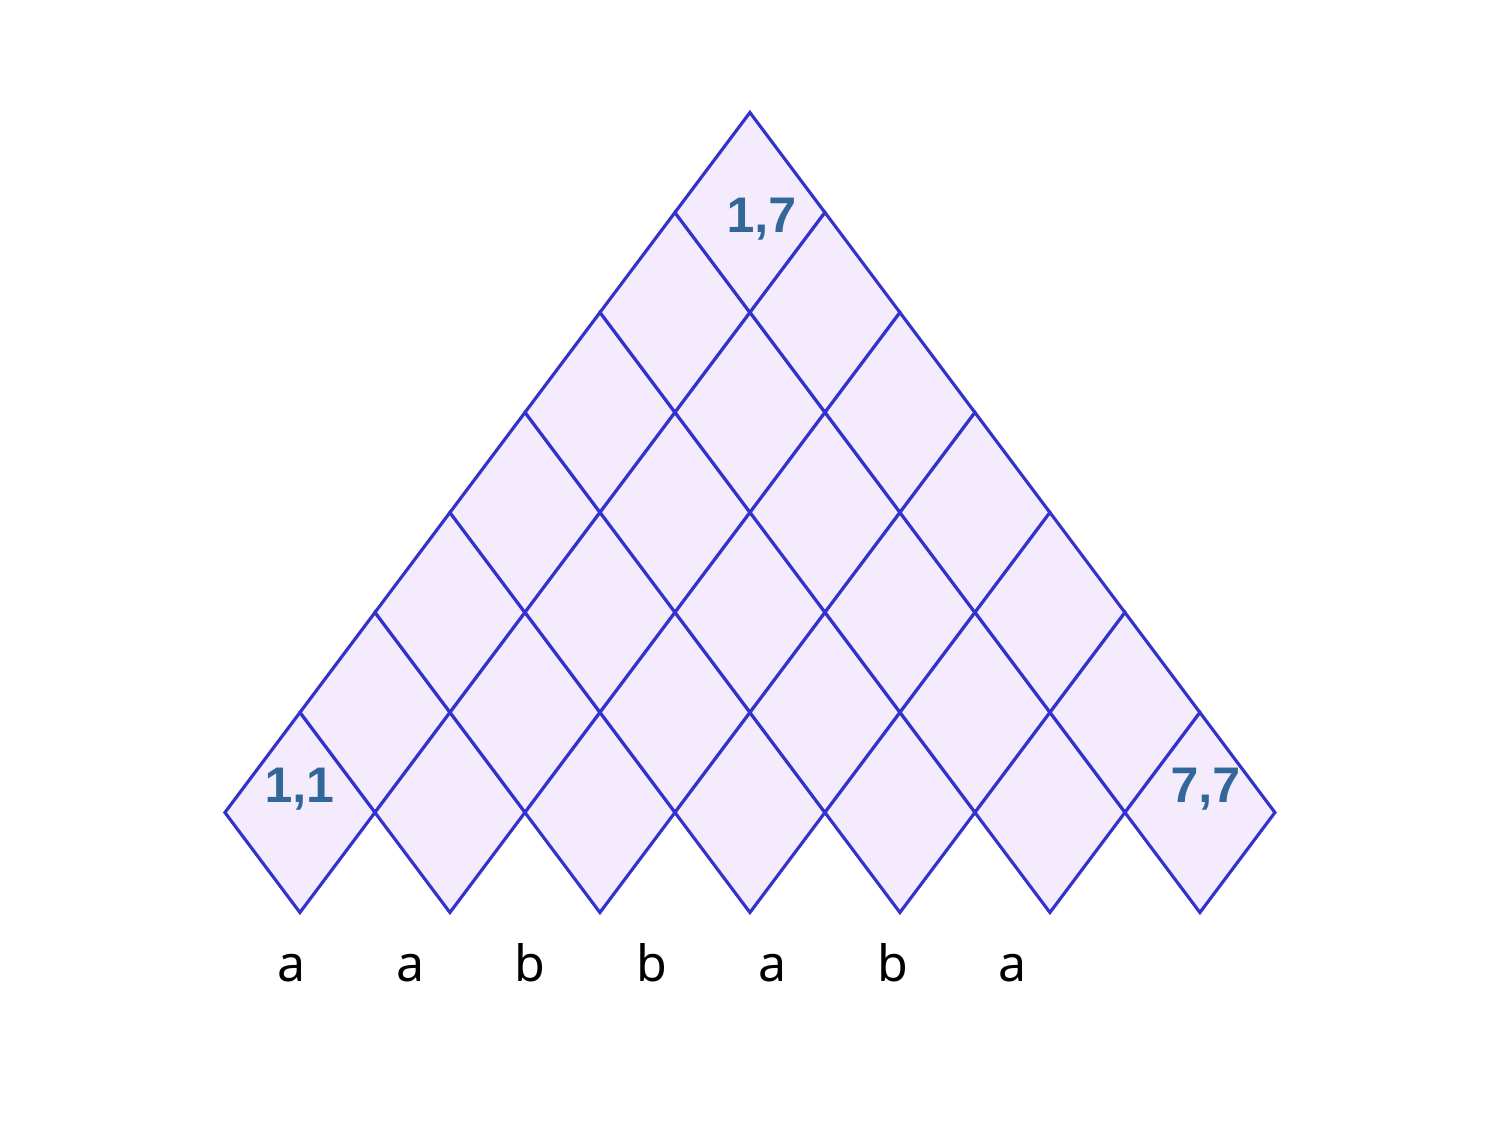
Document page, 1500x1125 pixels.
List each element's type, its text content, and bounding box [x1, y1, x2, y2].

text_box [530, 820, 670, 913]
text_box [830, 820, 970, 913]
text_box a a b b a b a [262, 924, 1250, 999]
text_box [380, 820, 520, 913]
text_box 1,7 1,1 7,7 [249, 174, 1463, 820]
text_box [703, 112, 797, 174]
text_box [680, 820, 820, 913]
text_box [980, 820, 1120, 913]
text_box [1130, 820, 1270, 913]
text_box [224, 780, 370, 913]
